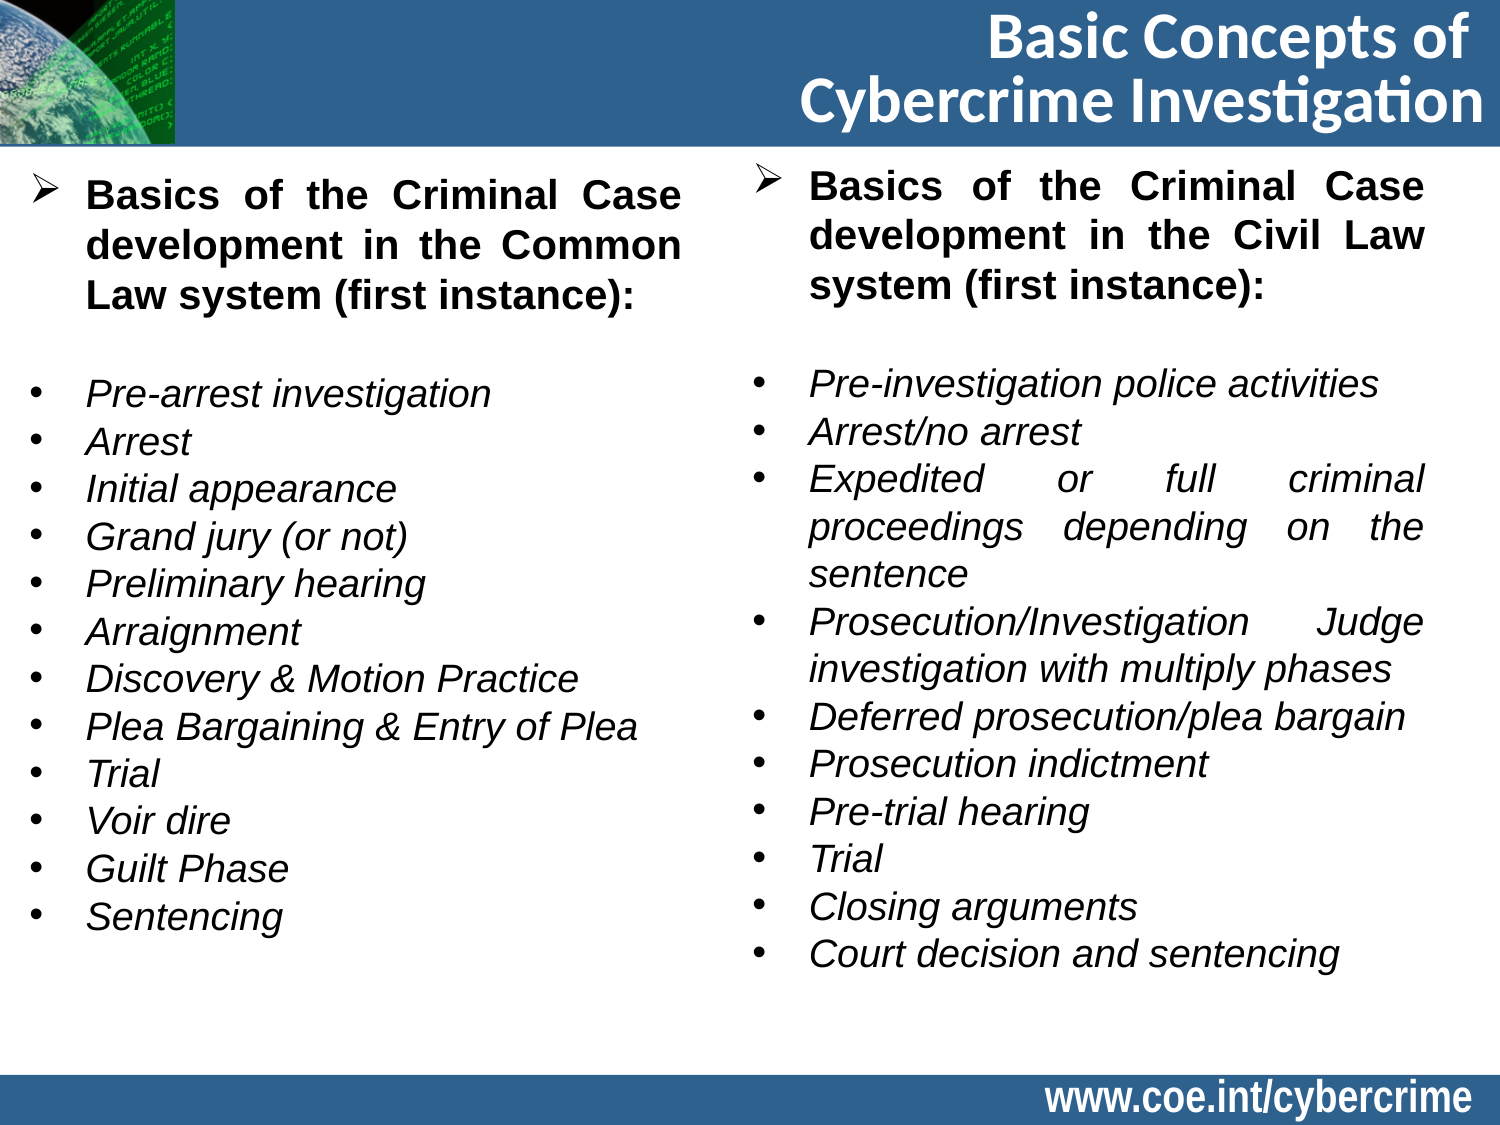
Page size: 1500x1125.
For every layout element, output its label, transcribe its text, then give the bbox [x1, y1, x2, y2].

text_box www.coe.int/cybercrime [1030, 1059, 1500, 1125]
text_box Basics of the Criminal Case development in the Common Law system (first instance): Pre-arrest investigation Arrest Initial appearance Grand jury (or not) Preliminary hearing Arraignment Discovery & Motion Practice Plea Bargaining & Entry of Plea Trial Voir dire Guilt Phase Sentencing [14, 160, 697, 946]
text_box [0, 1073, 1030, 1125]
text_box Basics of the Criminal Case development in the Civil Law system (first instance): Pre-investigation police activities Arrest/no arrest Expedited or full criminal proceedings depending on the sentence Prosecution/Investigation Judge investigation with multiply phases Deferred prosecution/plea bargain Prosecution indictment Pre-trial hearing Trial Closing arguments Court decision and sentencing [737, 150, 1440, 983]
picture [0, 0, 175, 144]
text_box Basic Concepts of Cybercrime Investigation [177, 0, 1500, 149]
